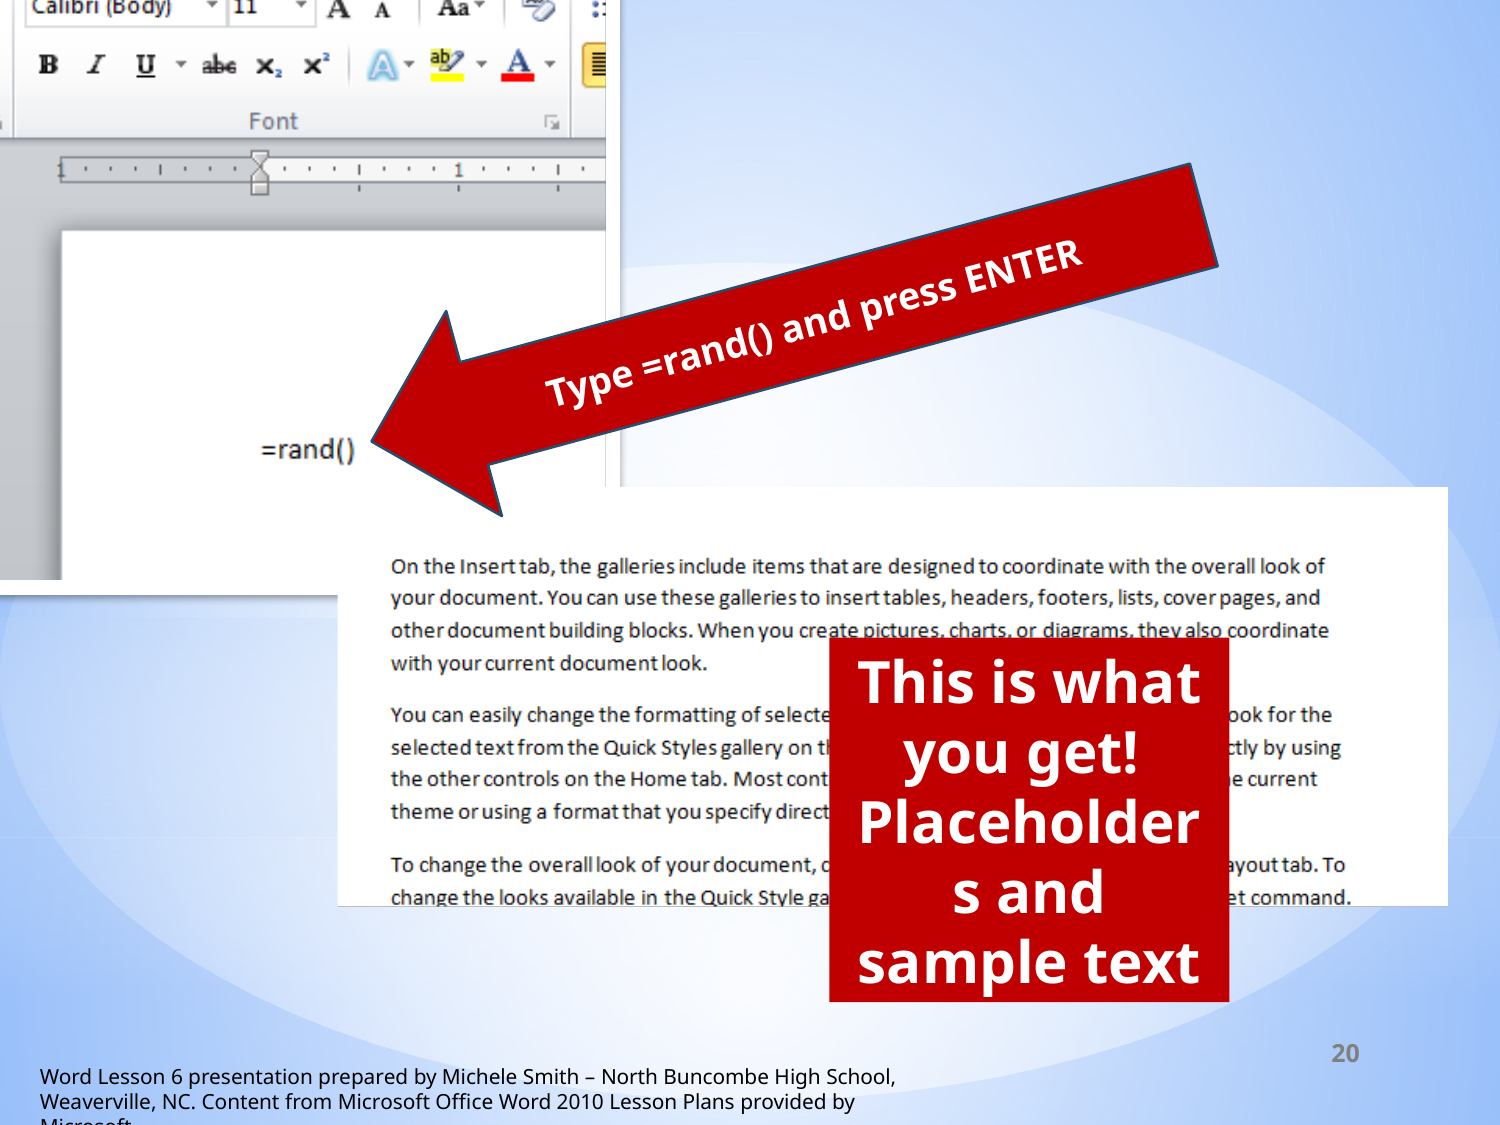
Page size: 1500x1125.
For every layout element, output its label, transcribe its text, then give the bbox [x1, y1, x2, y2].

text_box This is what you get! Placeholders and sample text [829, 916, 1230, 1003]
text_box Type =rand() and press ENTER [611, 162, 1219, 433]
footer Word Lesson 6 presentation prepared by Michele Smith – North Buncombe High School, Weaverville, NC. Content from Microsoft Office Word 2010 Lesson Plans provided by Microsoft. [24, 1056, 963, 1125]
picture [0, 0, 1449, 907]
slide_number 20 [1074, 1025, 1375, 1085]
